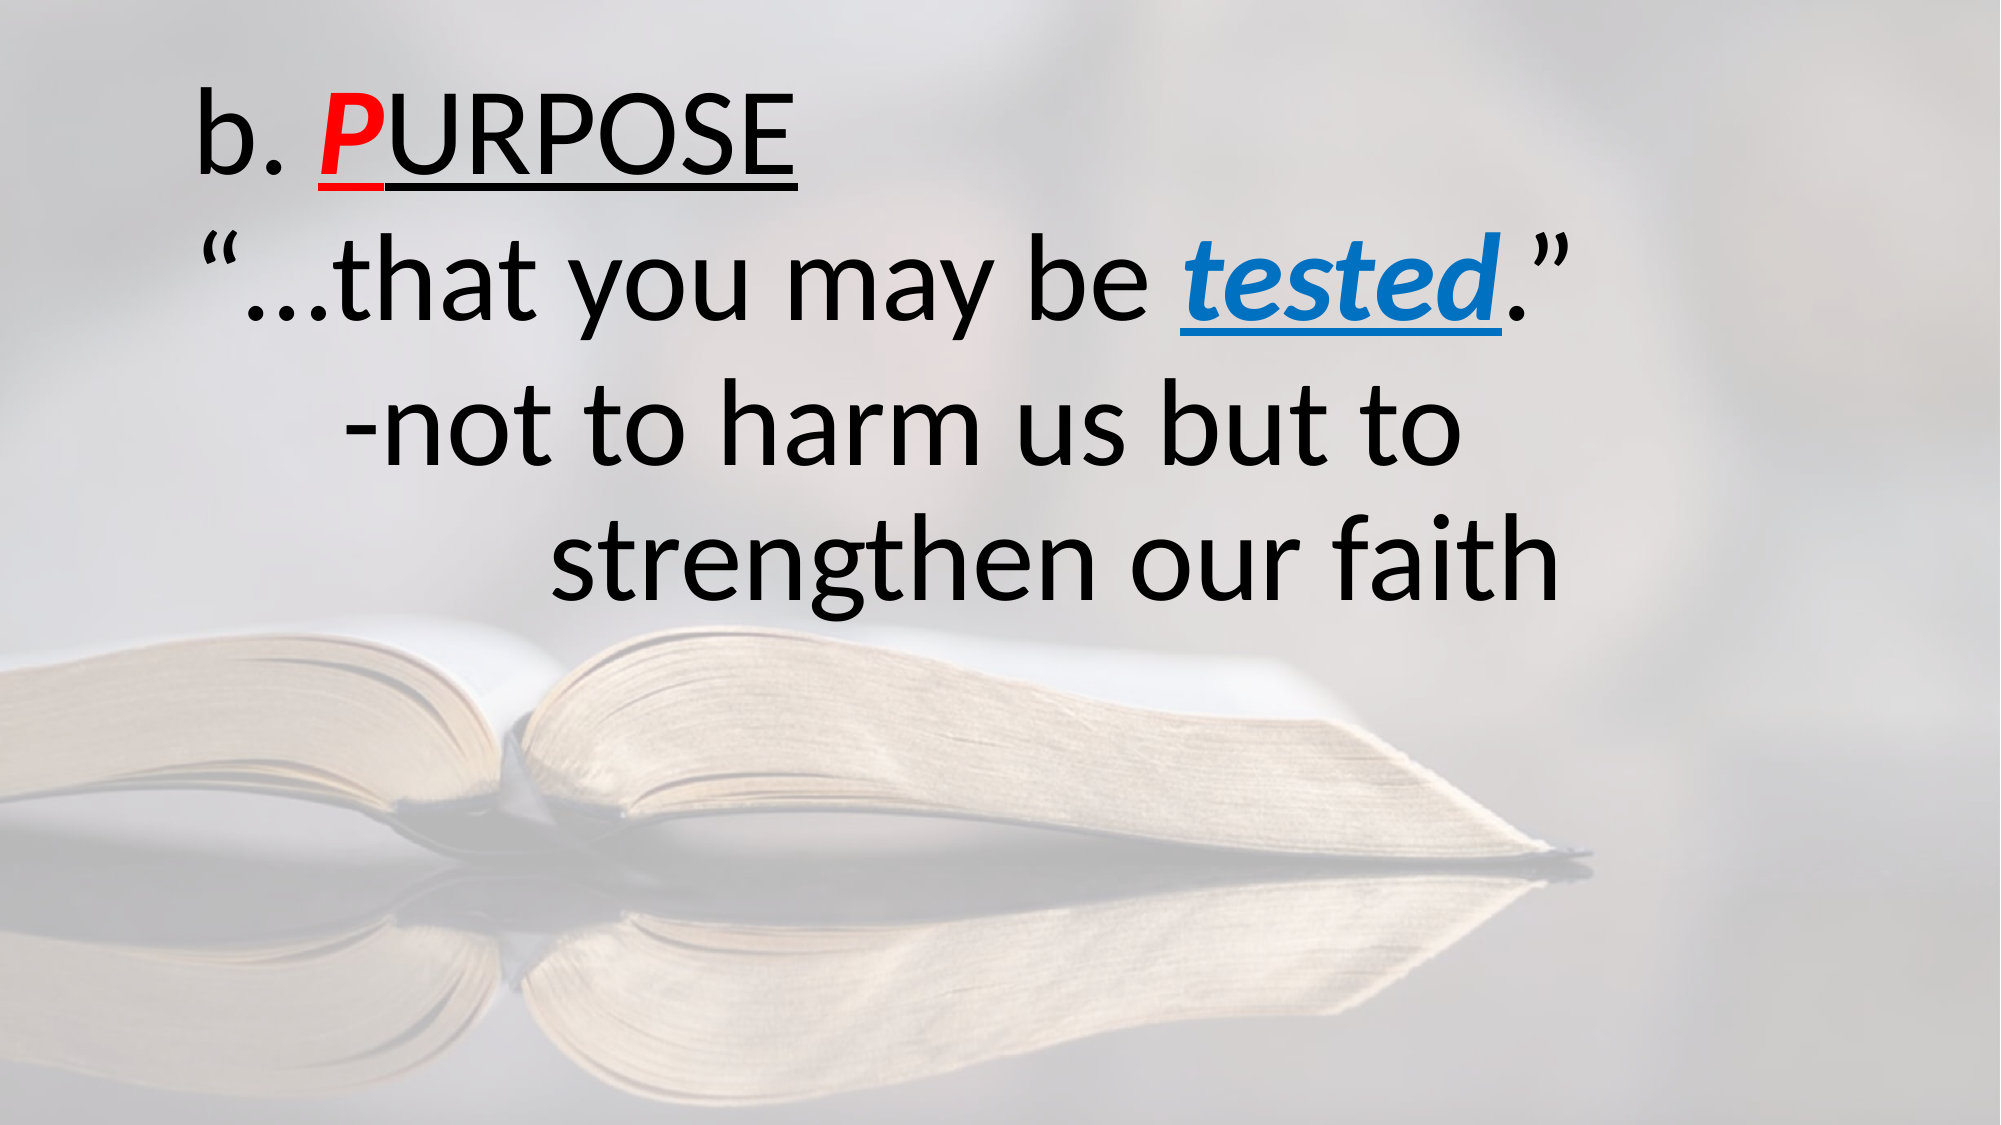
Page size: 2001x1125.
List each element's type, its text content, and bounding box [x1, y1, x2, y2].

list b. PURPOSE “…that you may be tested.” -not to harm us but to strengthen our faith [102, 59, 1828, 774]
